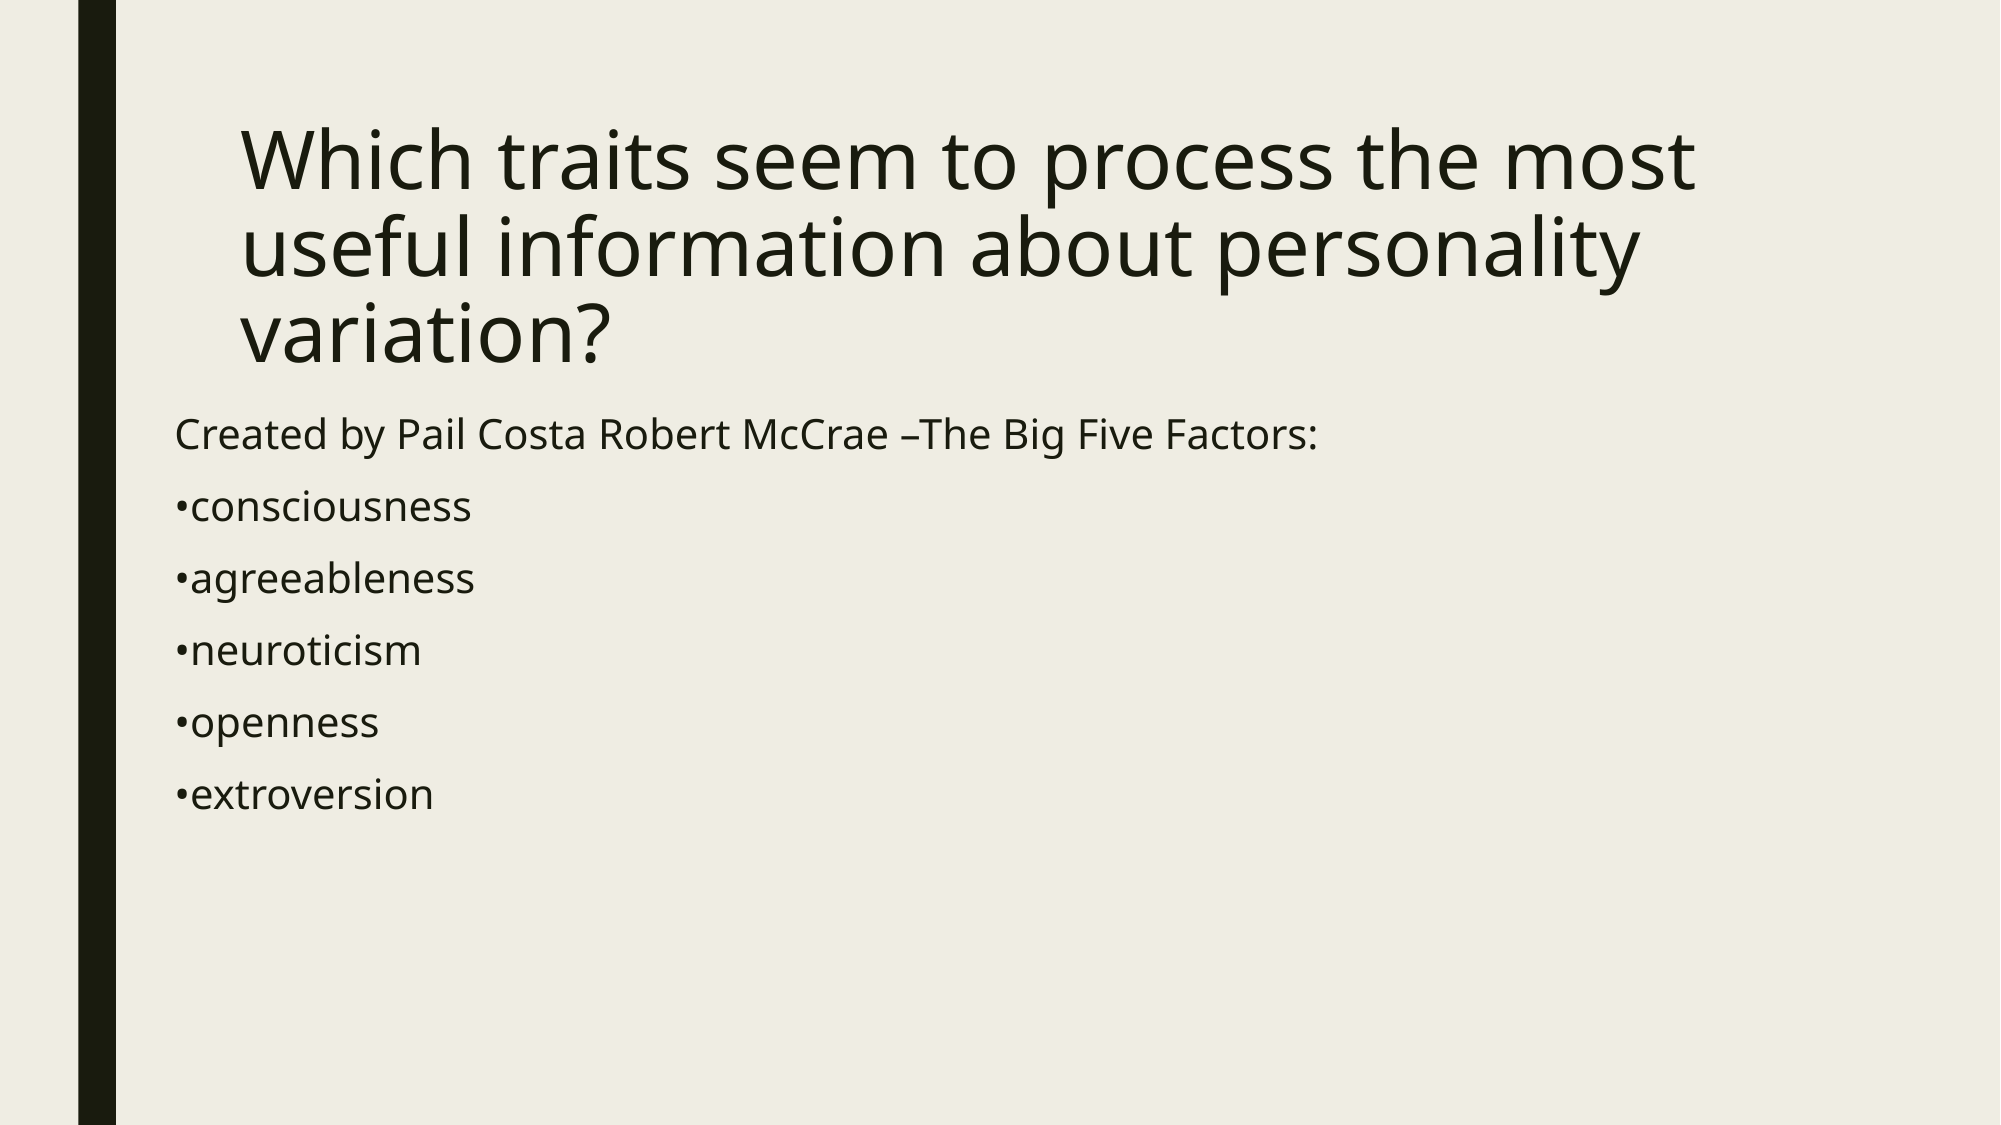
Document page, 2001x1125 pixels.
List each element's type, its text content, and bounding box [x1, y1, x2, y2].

title Which traits seem to process the most useful information about personality variation? [225, 112, 1800, 357]
list Created by Pail Costa Robert McCrae –The Big Five Factors: •consciousness •agreeableness •neuroticism •openness •extroversion [159, 404, 1735, 992]
